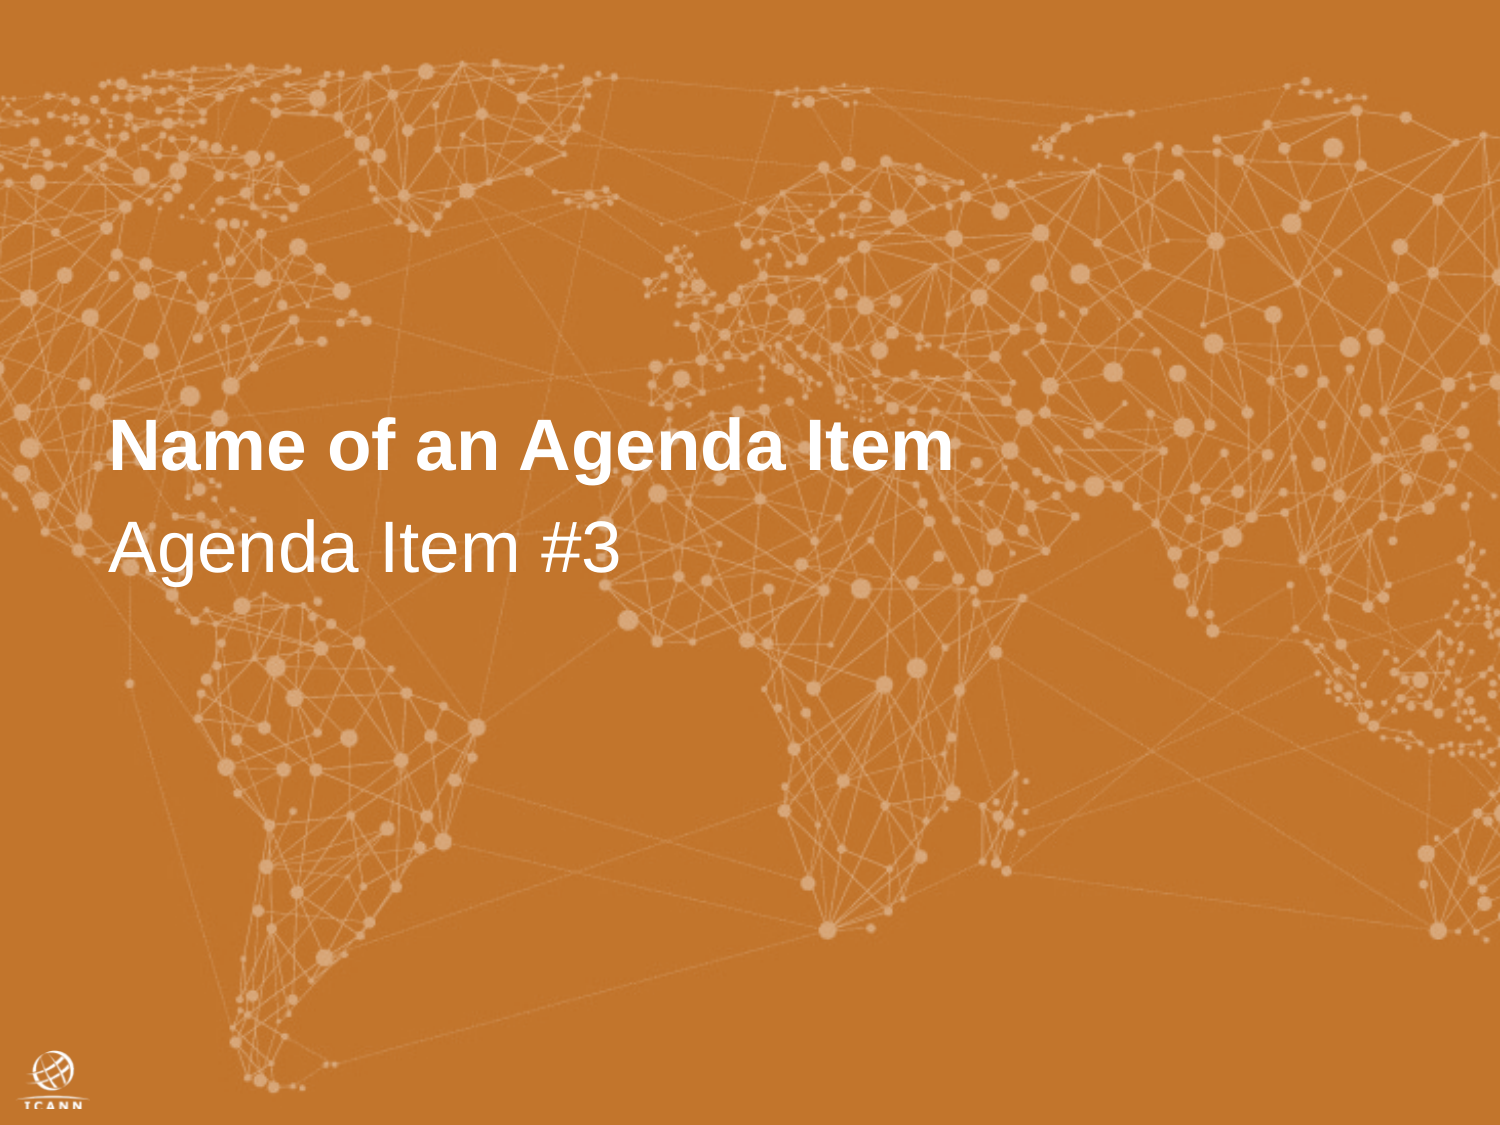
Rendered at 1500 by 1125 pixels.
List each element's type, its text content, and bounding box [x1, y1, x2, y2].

list Name of an Agenda Item Agenda Item #3 [93, 389, 1120, 674]
